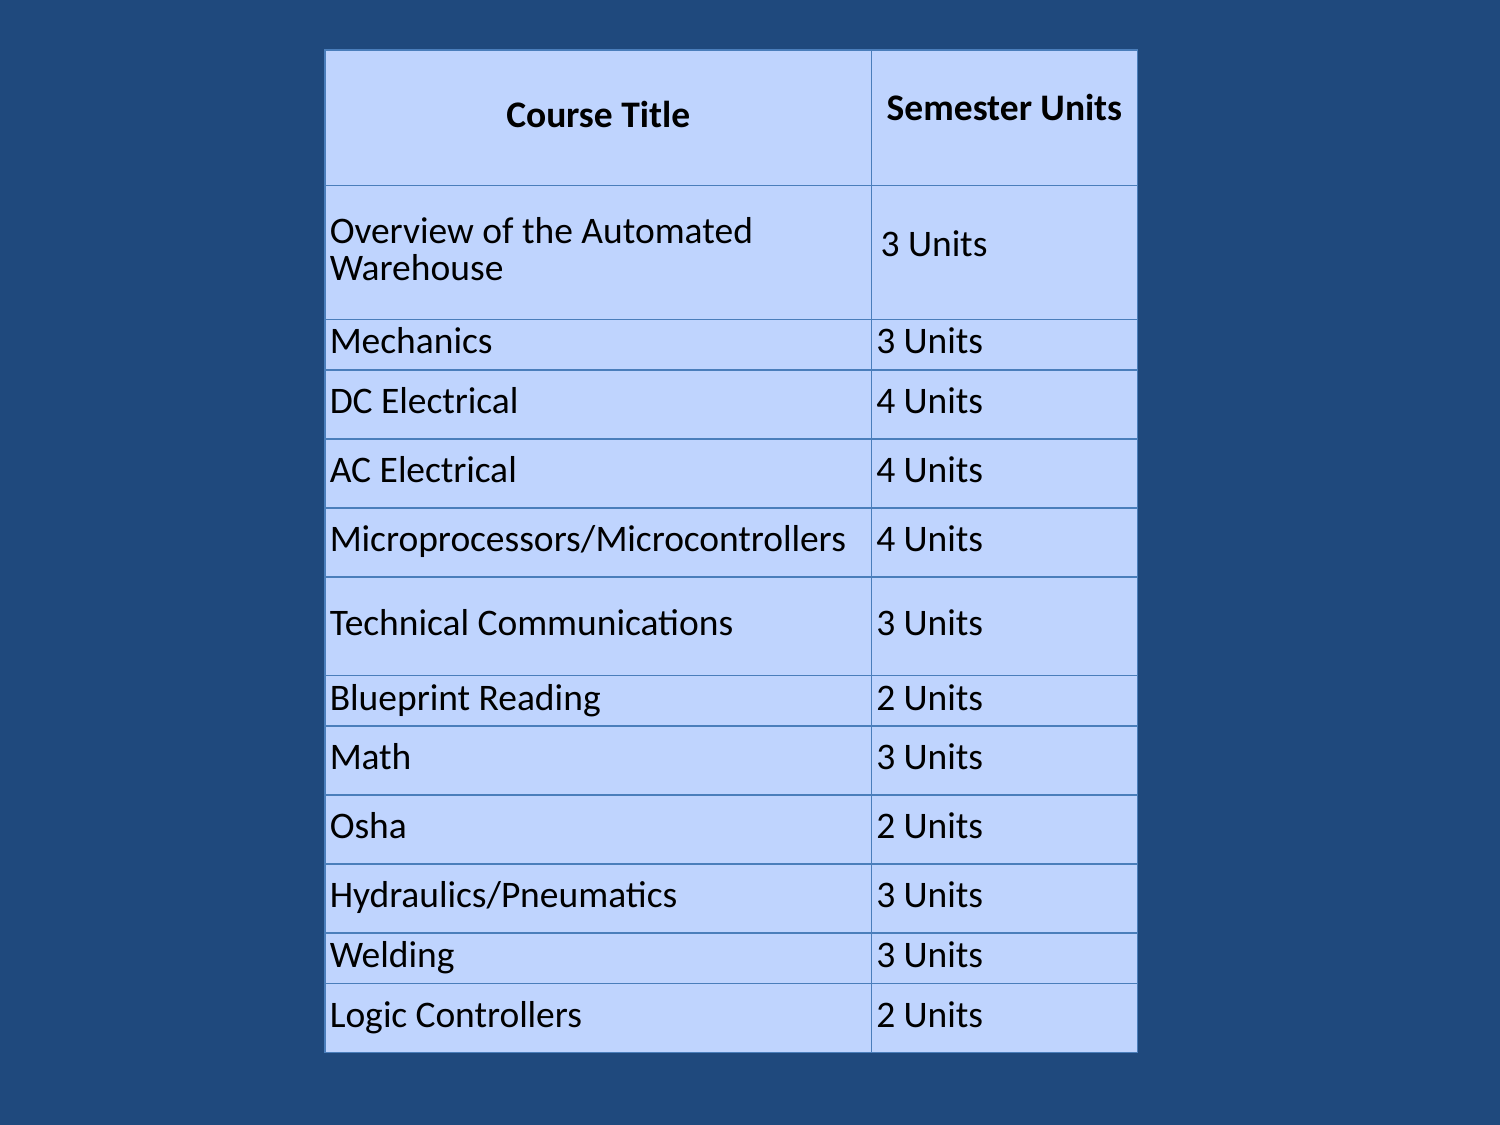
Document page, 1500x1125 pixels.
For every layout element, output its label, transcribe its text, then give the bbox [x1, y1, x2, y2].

table_header Semester Units [872, 51, 1137, 185]
table_cell Osha [326, 796, 871, 863]
table_cell 3 Units [872, 186, 1137, 319]
table_cell 3 Units [872, 320, 1137, 369]
table_cell 4 Units [872, 440, 1137, 507]
table_cell 3 Units [872, 727, 1137, 794]
table_cell Hydraulics/Pneumatics [326, 865, 871, 932]
table_cell Technical Communications [326, 578, 871, 675]
table_cell Overview of the Automated Warehouse [326, 186, 871, 319]
table_cell DC Electrical [326, 371, 871, 438]
table_cell Microprocessors/Microcontrollers [326, 509, 871, 576]
table_header Course Title [326, 51, 871, 185]
table_cell 2 Units [872, 984, 1137, 1052]
table_cell 3 Units [872, 934, 1137, 983]
table_cell Math [326, 727, 871, 794]
table_cell Blueprint Reading [326, 676, 871, 725]
table_cell 4 Units [872, 509, 1137, 576]
table_cell 3 Units [872, 865, 1137, 932]
title [75, 45, 1425, 233]
table_cell Mechanics [326, 320, 871, 369]
table_cell 2 Units [872, 676, 1137, 725]
table_cell 3 Units [872, 578, 1137, 675]
table_cell Welding [326, 934, 871, 983]
table_cell 4 Units [872, 371, 1137, 438]
table_cell Logic Controllers [326, 984, 871, 1052]
table_cell 2 Units [872, 796, 1137, 863]
table_cell AC Electrical [326, 440, 871, 507]
